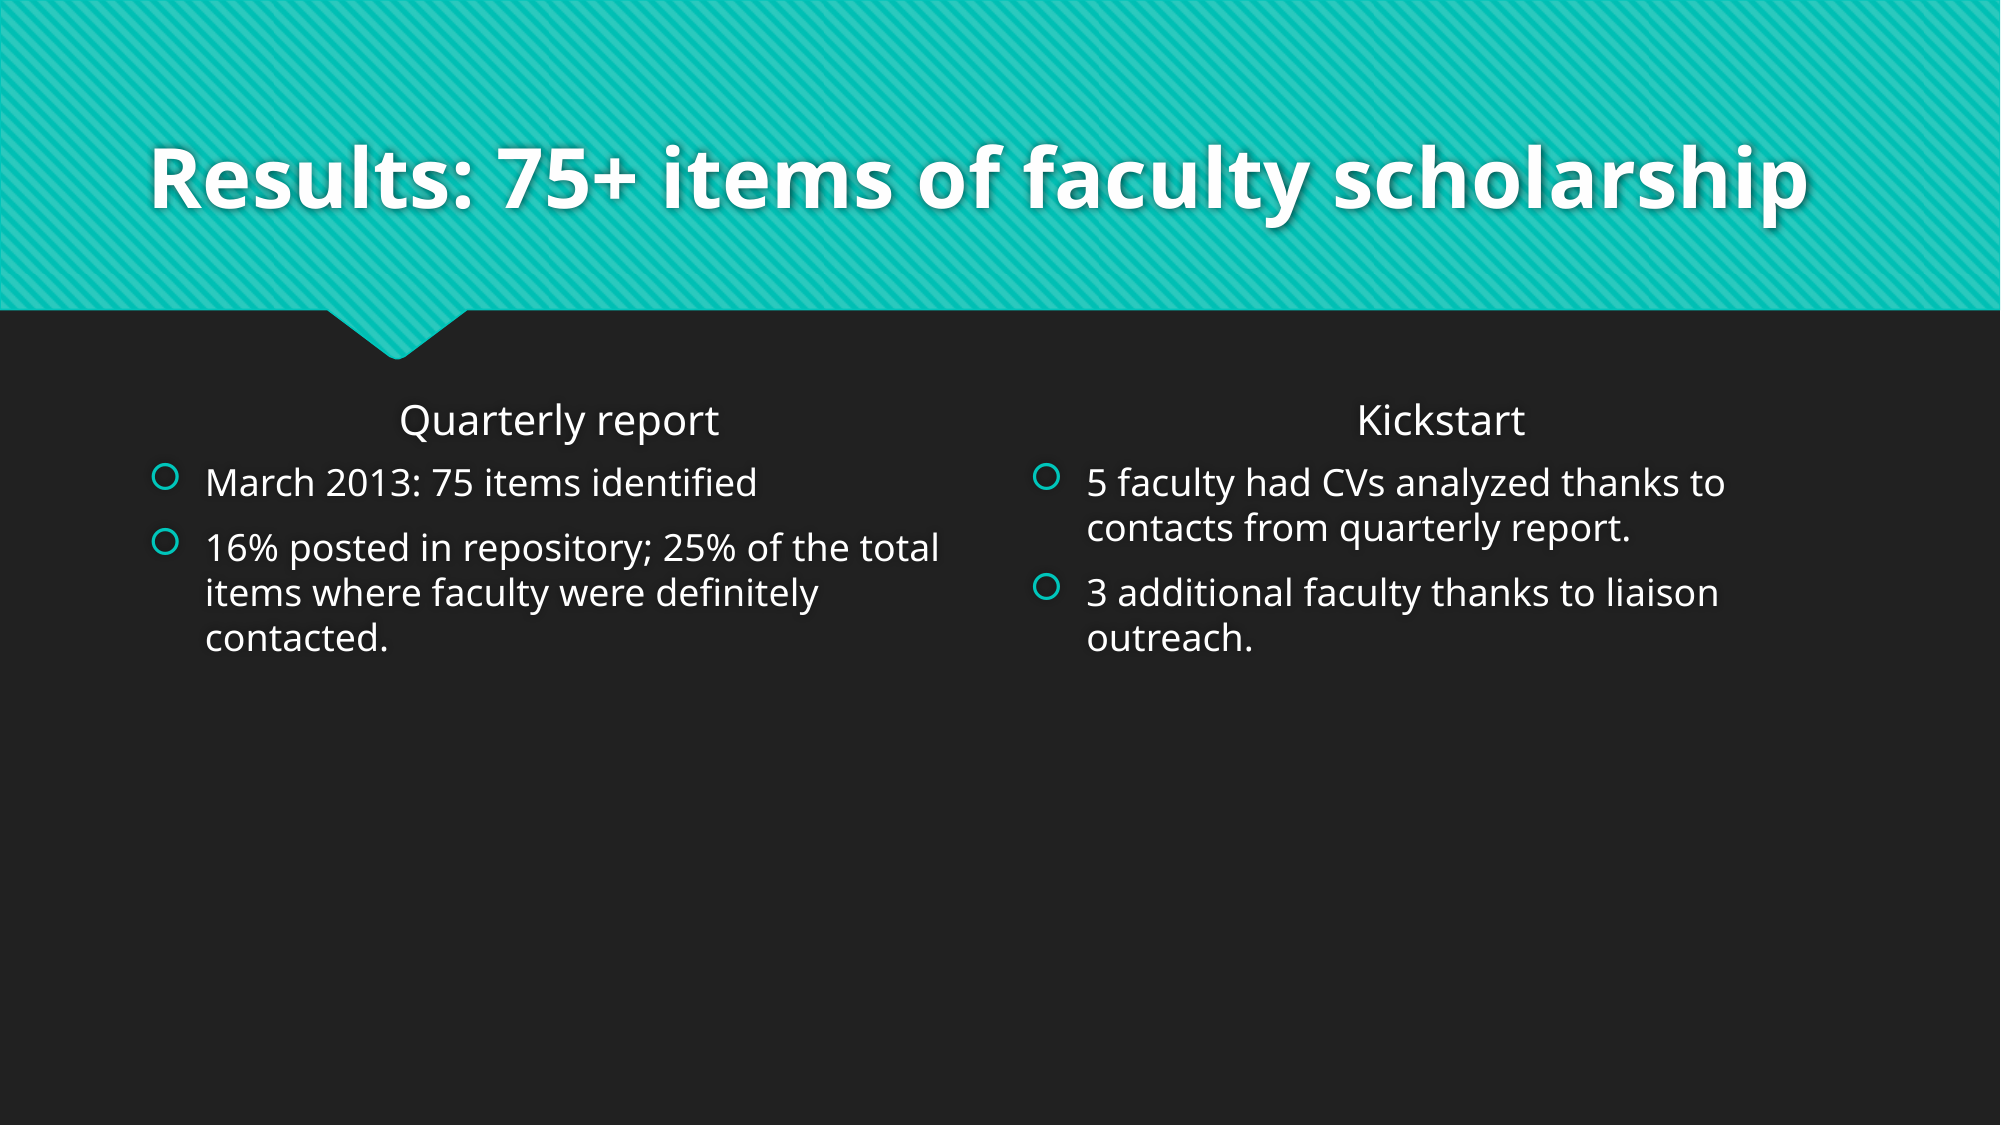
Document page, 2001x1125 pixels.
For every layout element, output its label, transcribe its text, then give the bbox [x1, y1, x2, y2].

list Kickstart [1014, 356, 1868, 445]
title Results: 75+ items of faculty scholarship [132, 73, 1868, 233]
list March 2013: 75 items identified 16% posted in repository; 25% of the total items where faculty were definitely contacted. [133, 451, 985, 962]
list 5 faculty had CVs analyzed thanks to contacts from quarterly report. 3 additional faculty thanks to liaison outreach. [1014, 451, 1868, 962]
list Quarterly report [133, 356, 985, 445]
